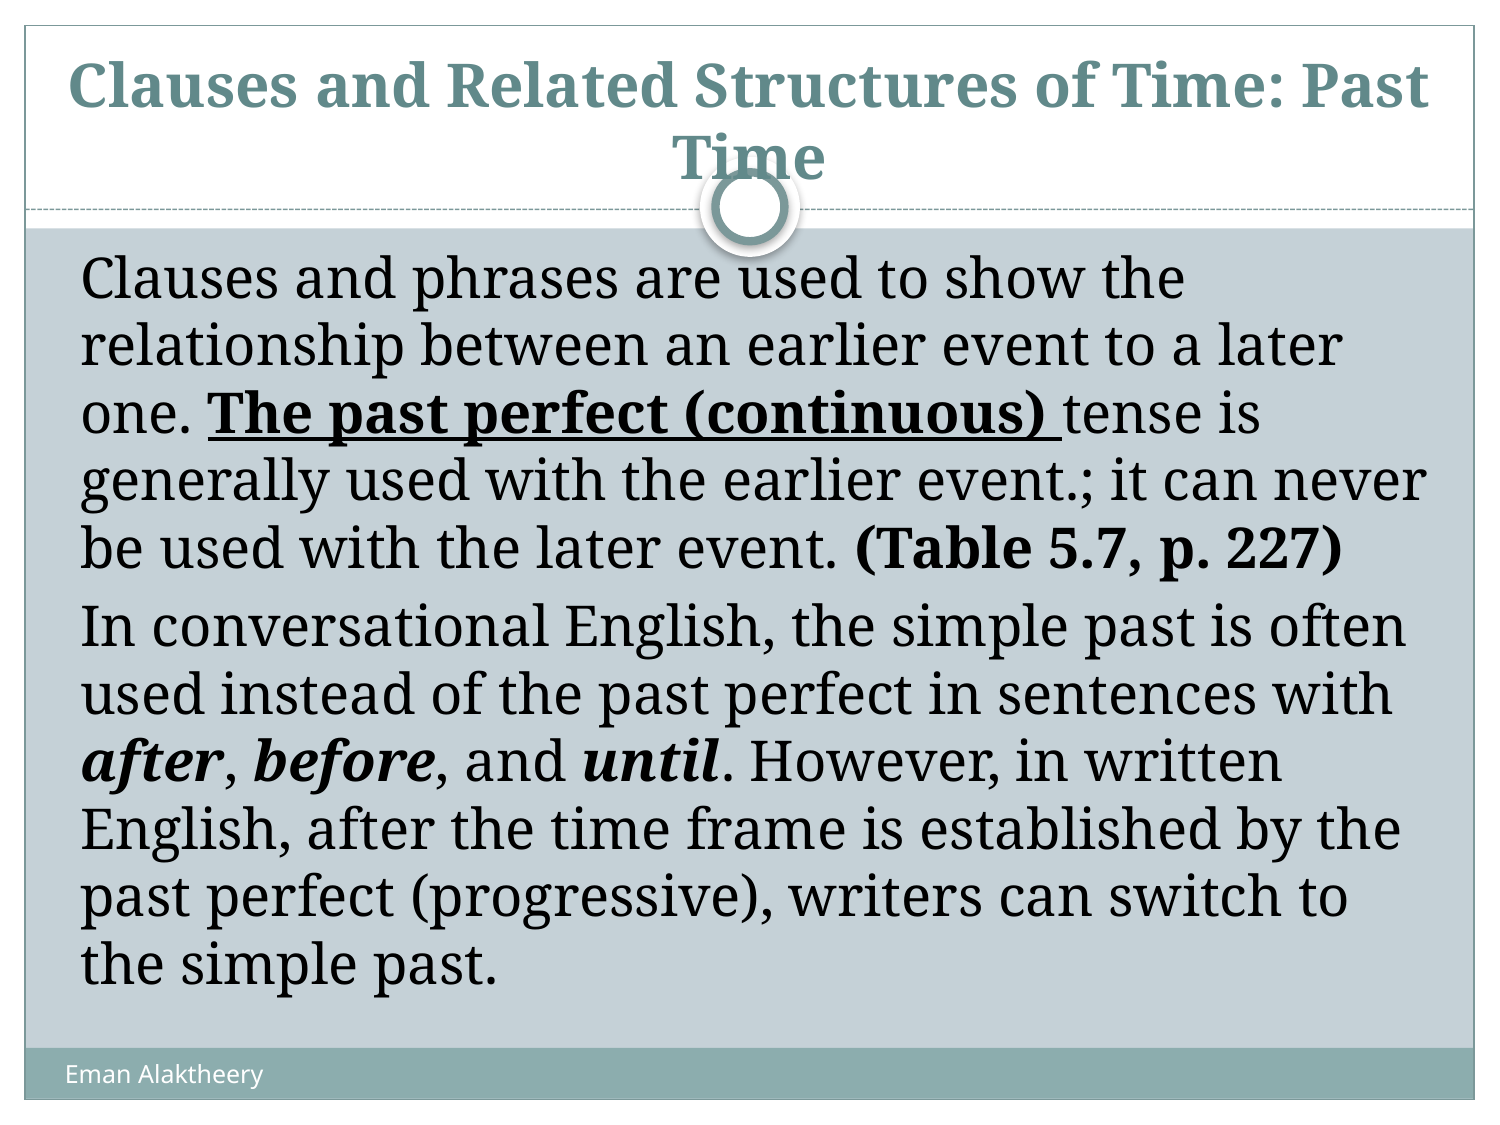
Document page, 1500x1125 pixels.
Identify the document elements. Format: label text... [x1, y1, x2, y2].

footer Eman Alaktheery [50, 1051, 638, 1112]
list Clauses and phrases are used to show the relationship between an earlier event to a later one. The past perfect (continuous) tense is generally used with the earlier event.; it can never be used with the later event. (Table 5.7, p. 227) In conversational English, the simple past is often used instead of the past perfect in sentences with after, before, and until. However, in written English, after the time frame is established by the past perfect (progressive), writers can switch to the simple past. [20, 234, 1465, 1043]
title Clauses and Related Structures of Time: Past Time [49, 35, 1450, 200]
